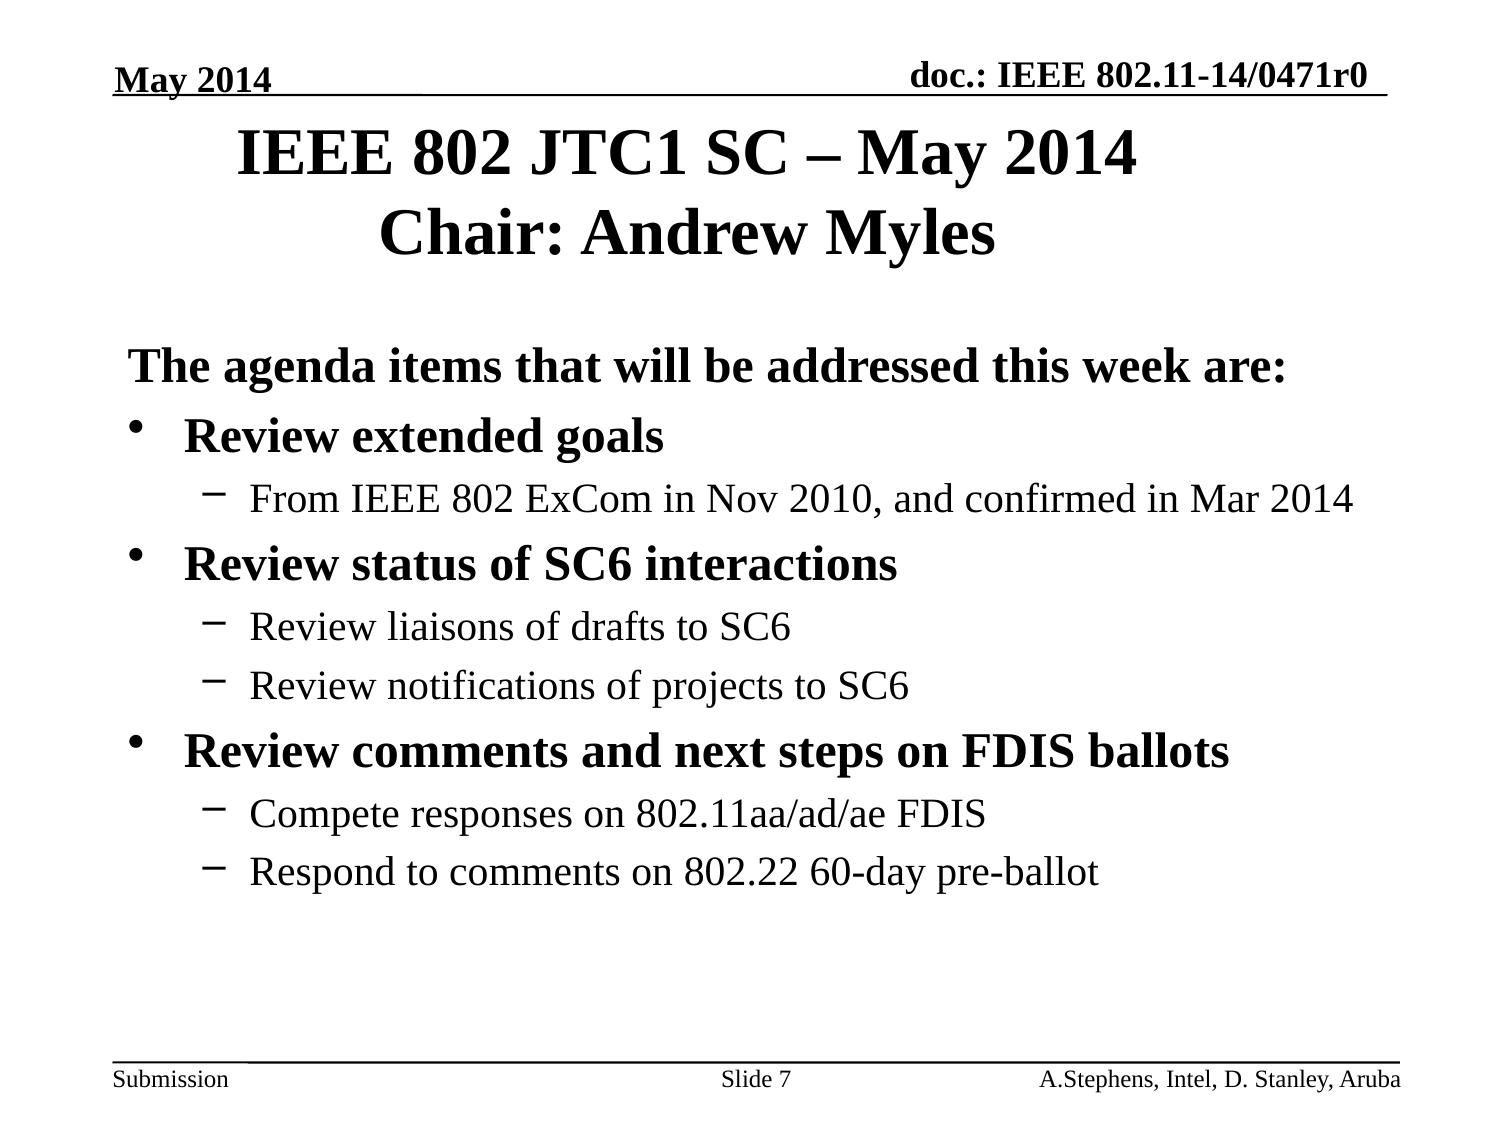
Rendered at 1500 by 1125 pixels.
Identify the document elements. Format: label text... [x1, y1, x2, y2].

footer A.Stephens, Intel, D. Stanley, Aruba [1034, 1062, 1402, 1093]
slide_number Slide 7 [720, 1062, 792, 1093]
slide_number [114, 54, 274, 99]
title IEEE 802 JTC1 SC – May 2014 Chair: Andrew Myles [50, 99, 1325, 275]
list The agenda items that will be addressed this week are: Review extended goals From IEEE 802 ExCom in Nov 2010, and confirmed in Mar 2014 Review status of SC6 interactions Review liaisons of drafts to SC6 Review notifications of projects to SC6 Review comments and next steps on FDIS ballots Compete responses on 802.11aa/ad/ae FDIS Respond to comments on 802.22 60-day pre-ballot [112, 324, 1500, 1000]
